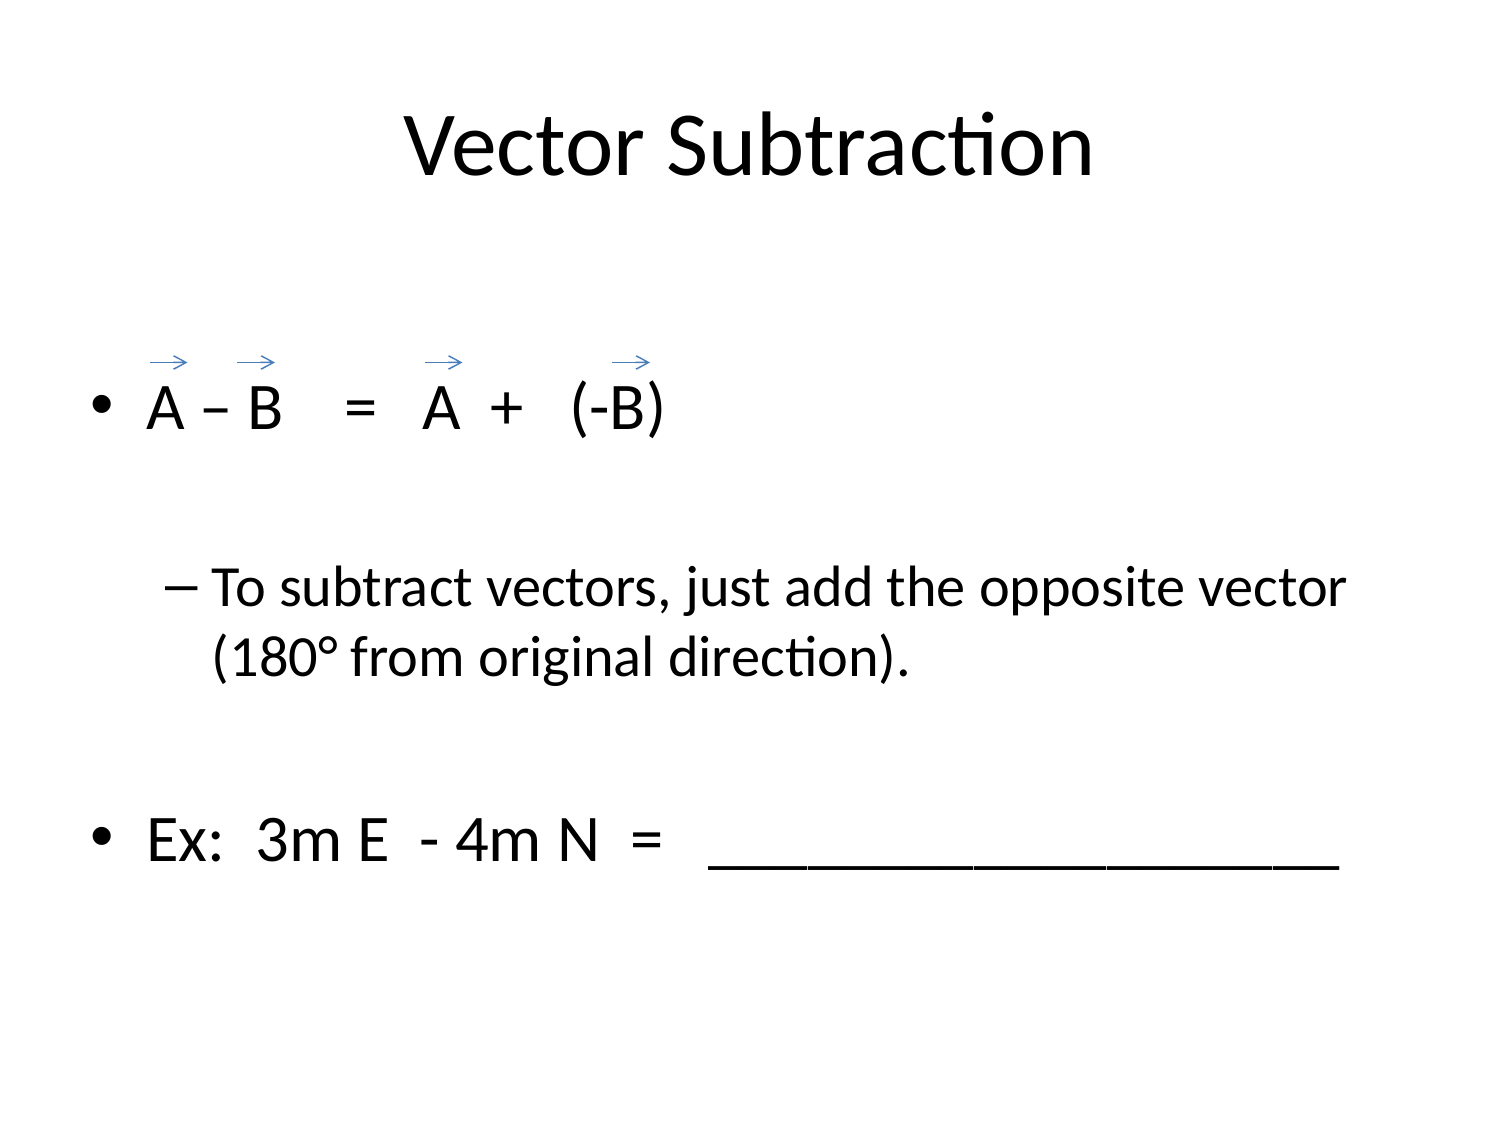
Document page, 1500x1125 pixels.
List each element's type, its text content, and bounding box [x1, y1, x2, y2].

title Vector Subtraction [75, 45, 1425, 233]
list A – B = A + (-B) To subtract vectors, just add the opposite vector (180° from original direction). Ex: 3m E - 4m N = ___________________ [75, 262, 1425, 1005]
